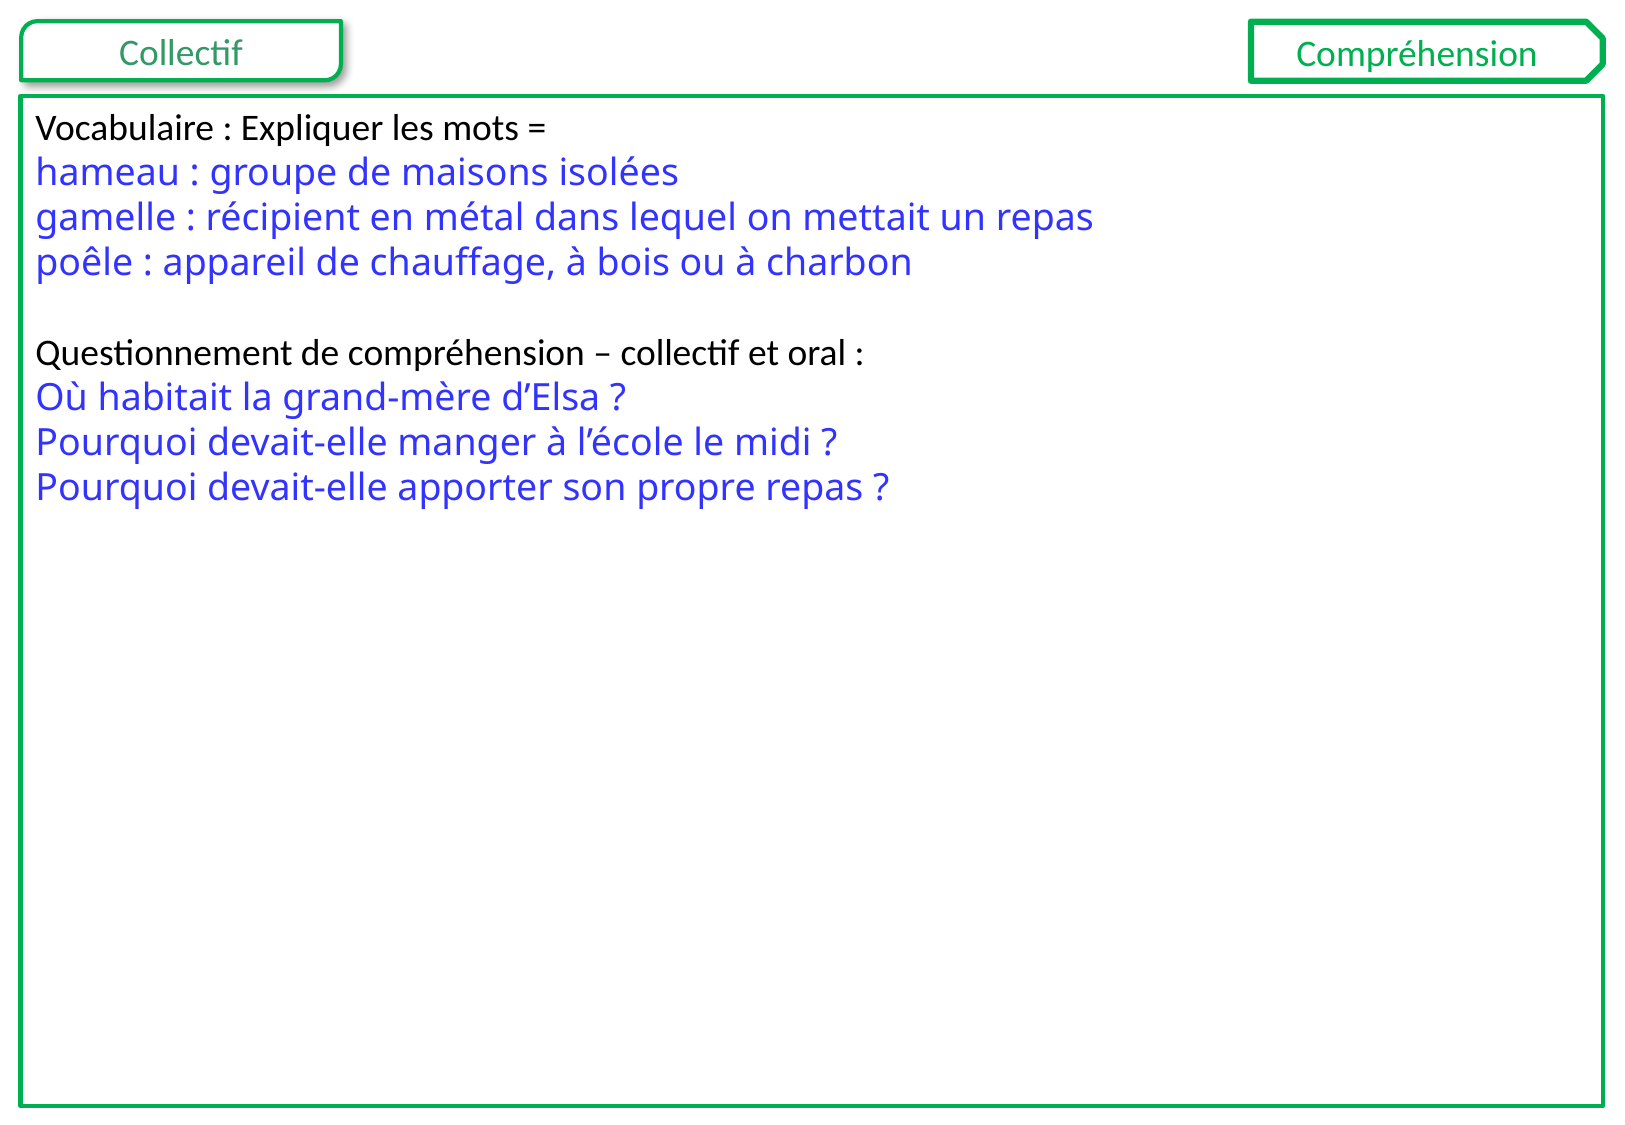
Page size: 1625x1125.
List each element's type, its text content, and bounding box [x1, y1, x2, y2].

list Vocabulaire : Expliquer les mots = hameau : groupe de maisons isolées gamelle : récipient en métal dans lequel on mettait un repas poêle : appareil de chauffage, à bois ou à charbon Questionnement de compréhension – collectif et oral : Où habitait la grand-mère d’Elsa ? Pourquoi devait-elle manger à l’école le midi ? Pourquoi devait-elle apporter son propre repas ? [18, 94, 1605, 1108]
list Compréhension [1250, 21, 1584, 81]
